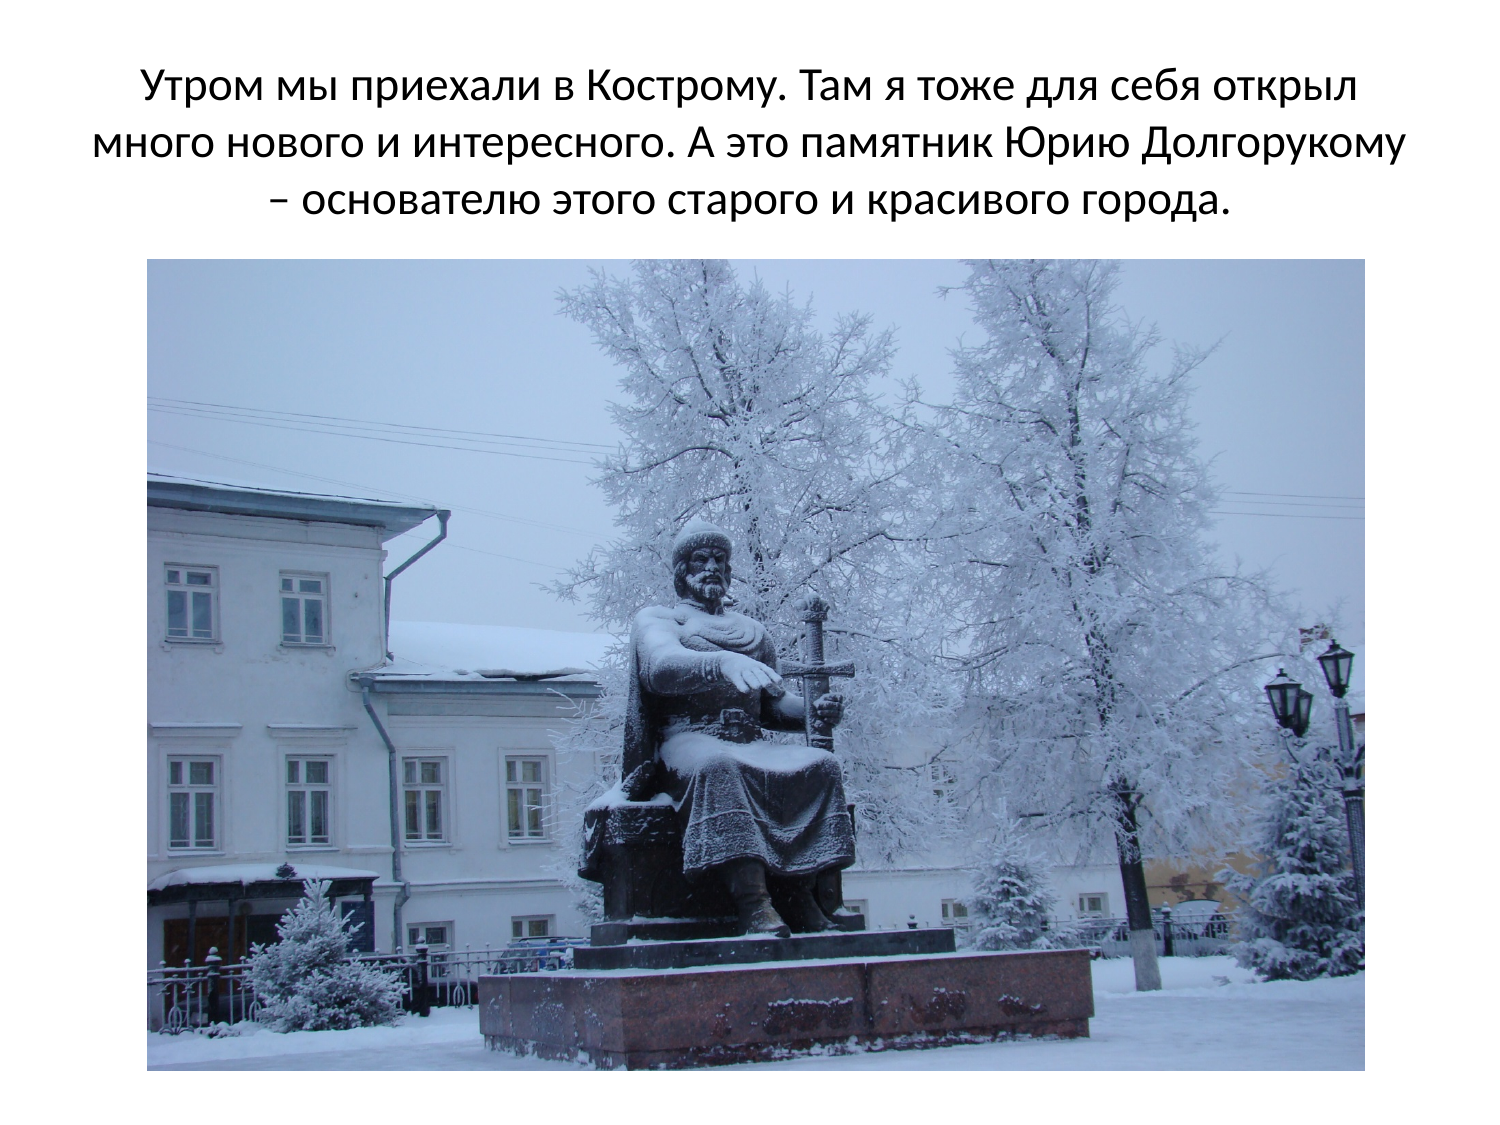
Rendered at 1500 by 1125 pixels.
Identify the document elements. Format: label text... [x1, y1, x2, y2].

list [147, 259, 1365, 1071]
title Утром мы приехали в Кострому. Там я тоже для себя открыл много нового и интересного. А это памятник Юрию Долгорукому – основателю этого старого и красивого города. [75, 45, 1425, 233]
